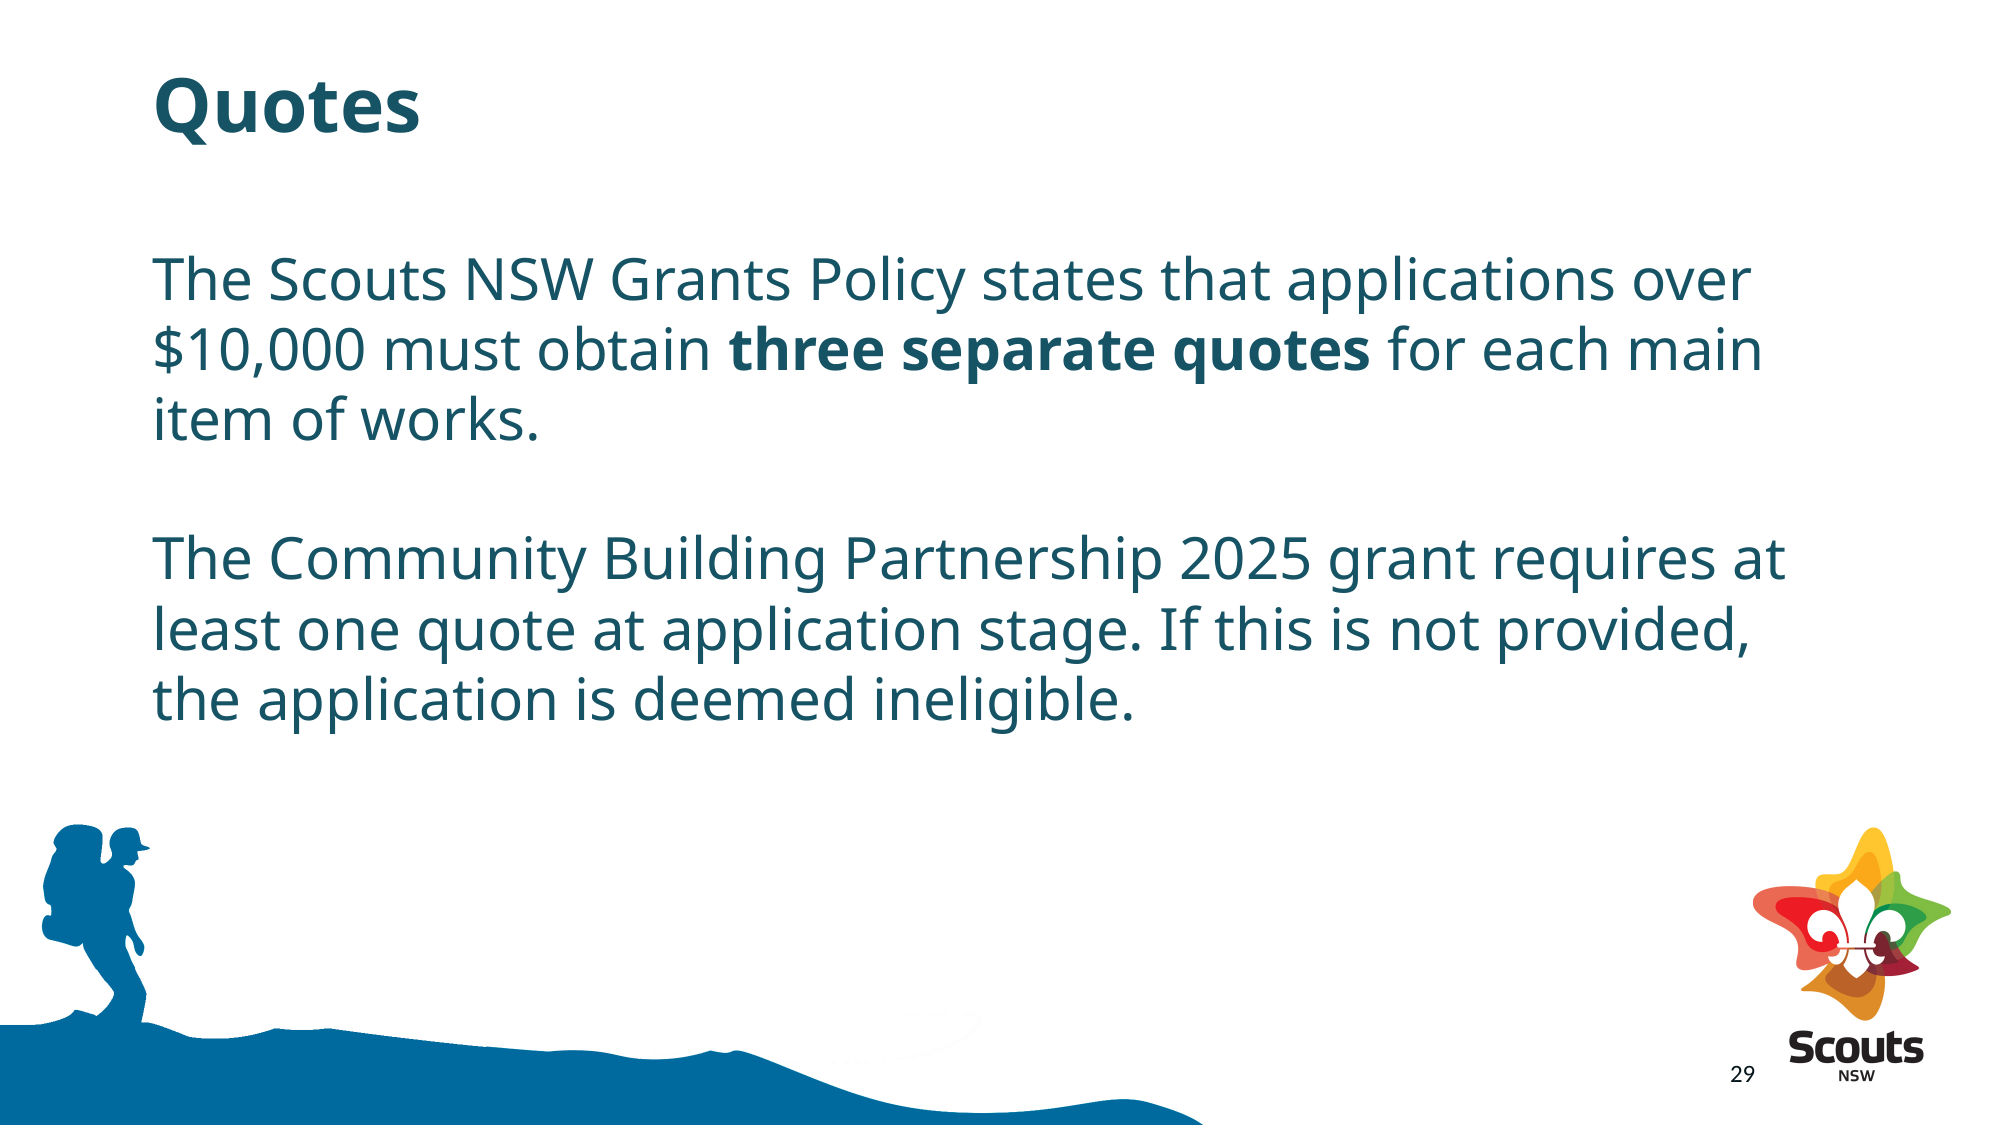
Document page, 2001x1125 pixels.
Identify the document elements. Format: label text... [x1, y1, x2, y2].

text_box The Scouts NSW Grants Policy states that applications over $10,000 must obtain three separate quotes for each main item of works. The Community Building Partnership 2025 grant requires at least one quote at application stage. If this is not provided, the application is deemed ineligible. [137, 234, 1863, 740]
slide_number 29 [1320, 1042, 1771, 1103]
picture [0, 0, 2001, 1125]
title Quotes [137, 0, 1863, 218]
